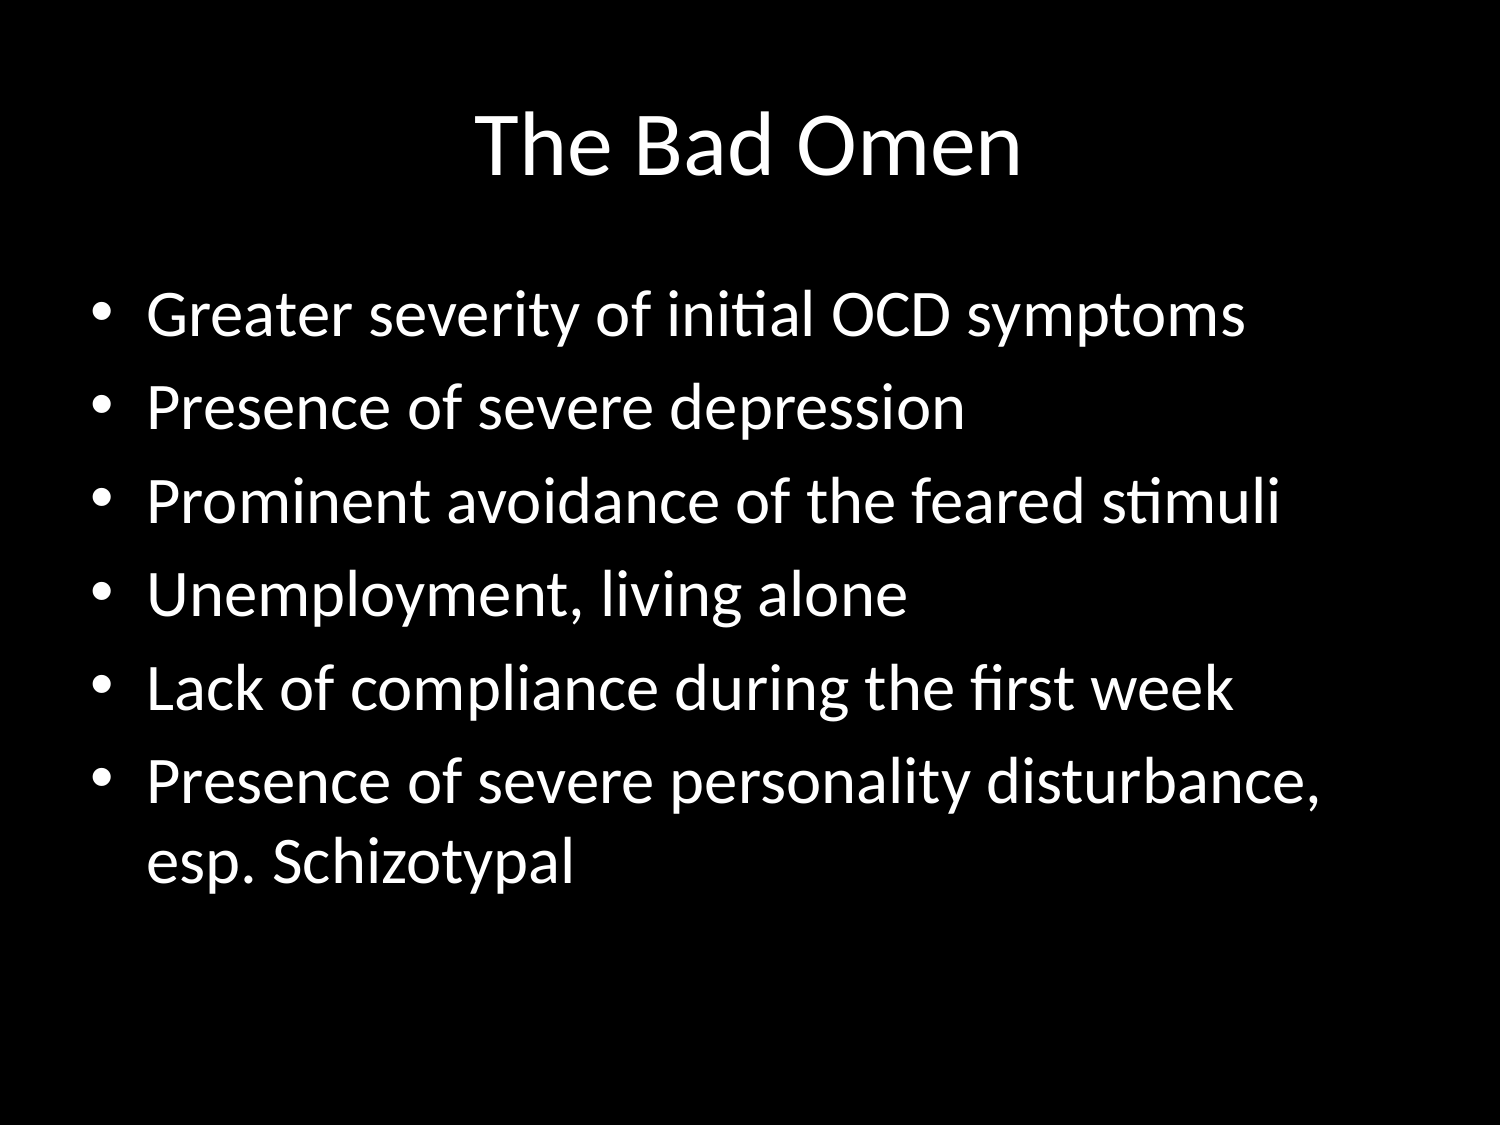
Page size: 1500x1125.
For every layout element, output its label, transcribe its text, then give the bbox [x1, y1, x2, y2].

list Greater severity of initial OCD symptoms Presence of severe depression Prominent avoidance of the feared stimuli Unemployment, living alone Lack of compliance during the first week Presence of severe personality disturbance, esp. Schizotypal [75, 262, 1425, 1005]
title The Bad Omen [75, 45, 1425, 233]
